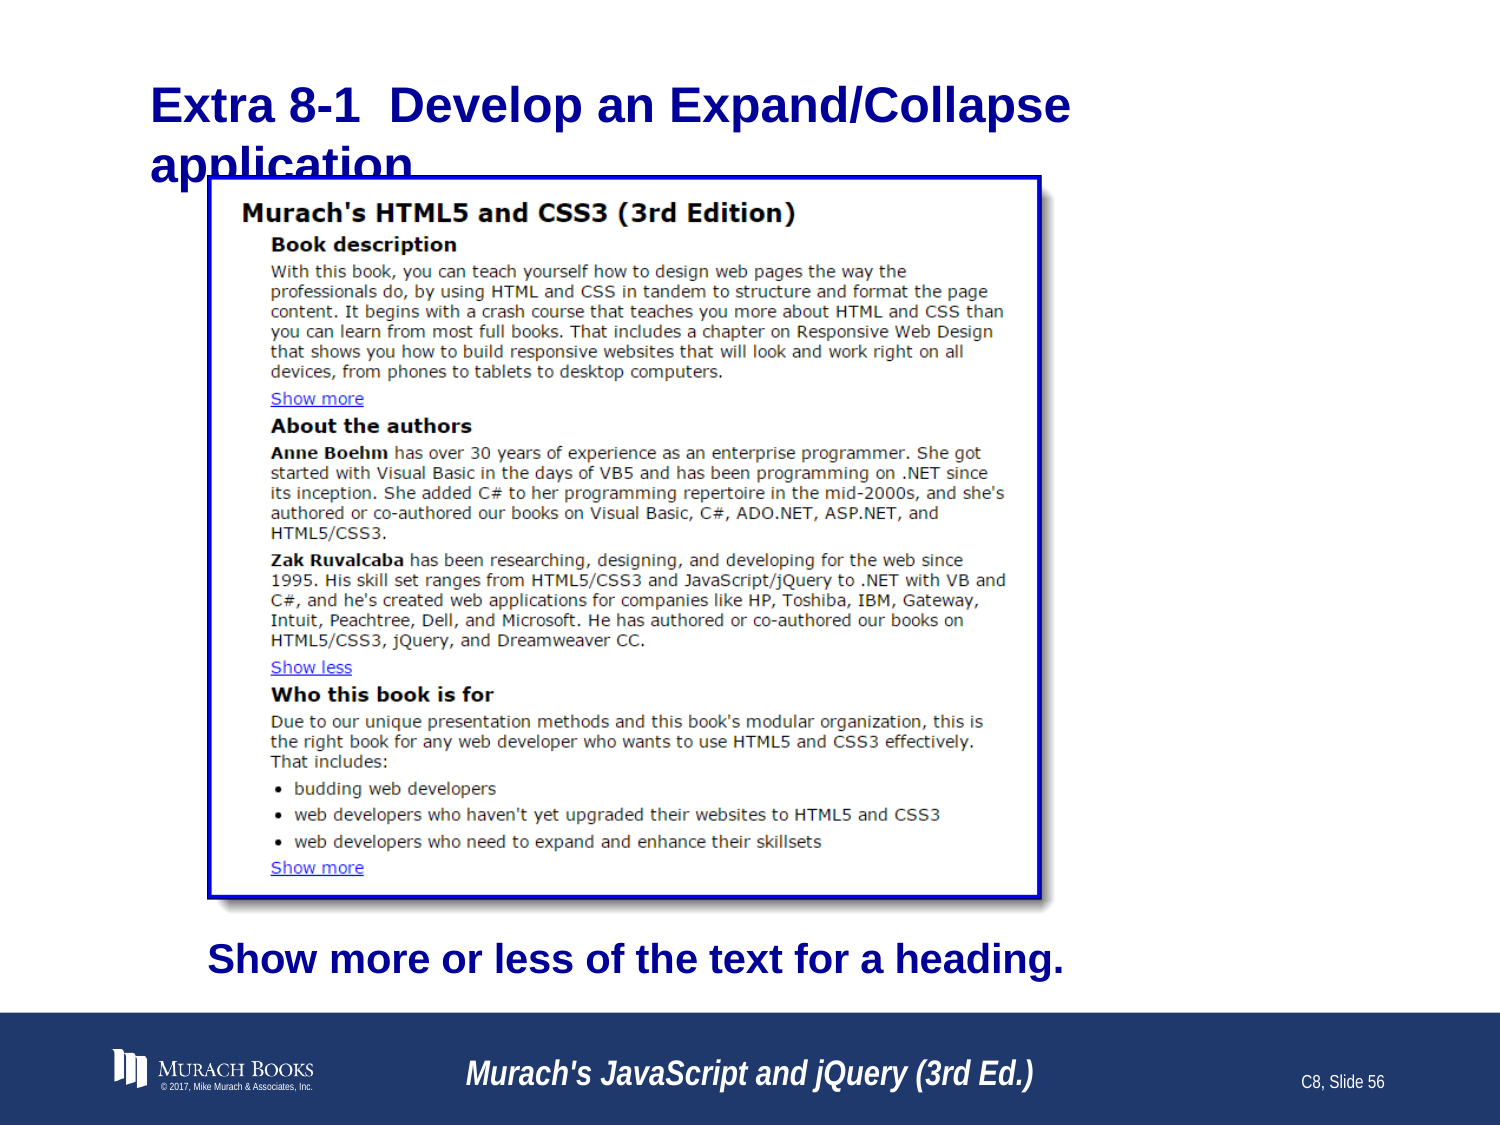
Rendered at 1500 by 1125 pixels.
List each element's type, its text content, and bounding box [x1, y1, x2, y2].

slide_number C8, Slide 56 [1087, 1025, 1400, 1100]
slide_number Murach's JavaScript and jQuery (3rd Ed.) [463, 1025, 1050, 1100]
title Extra 8-1 Develop an Expand/Collapse application [150, 102, 1350, 164]
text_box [150, 174, 1351, 995]
footer © 2017, Mike Murach & Associates, Inc. [12, 1025, 463, 1100]
